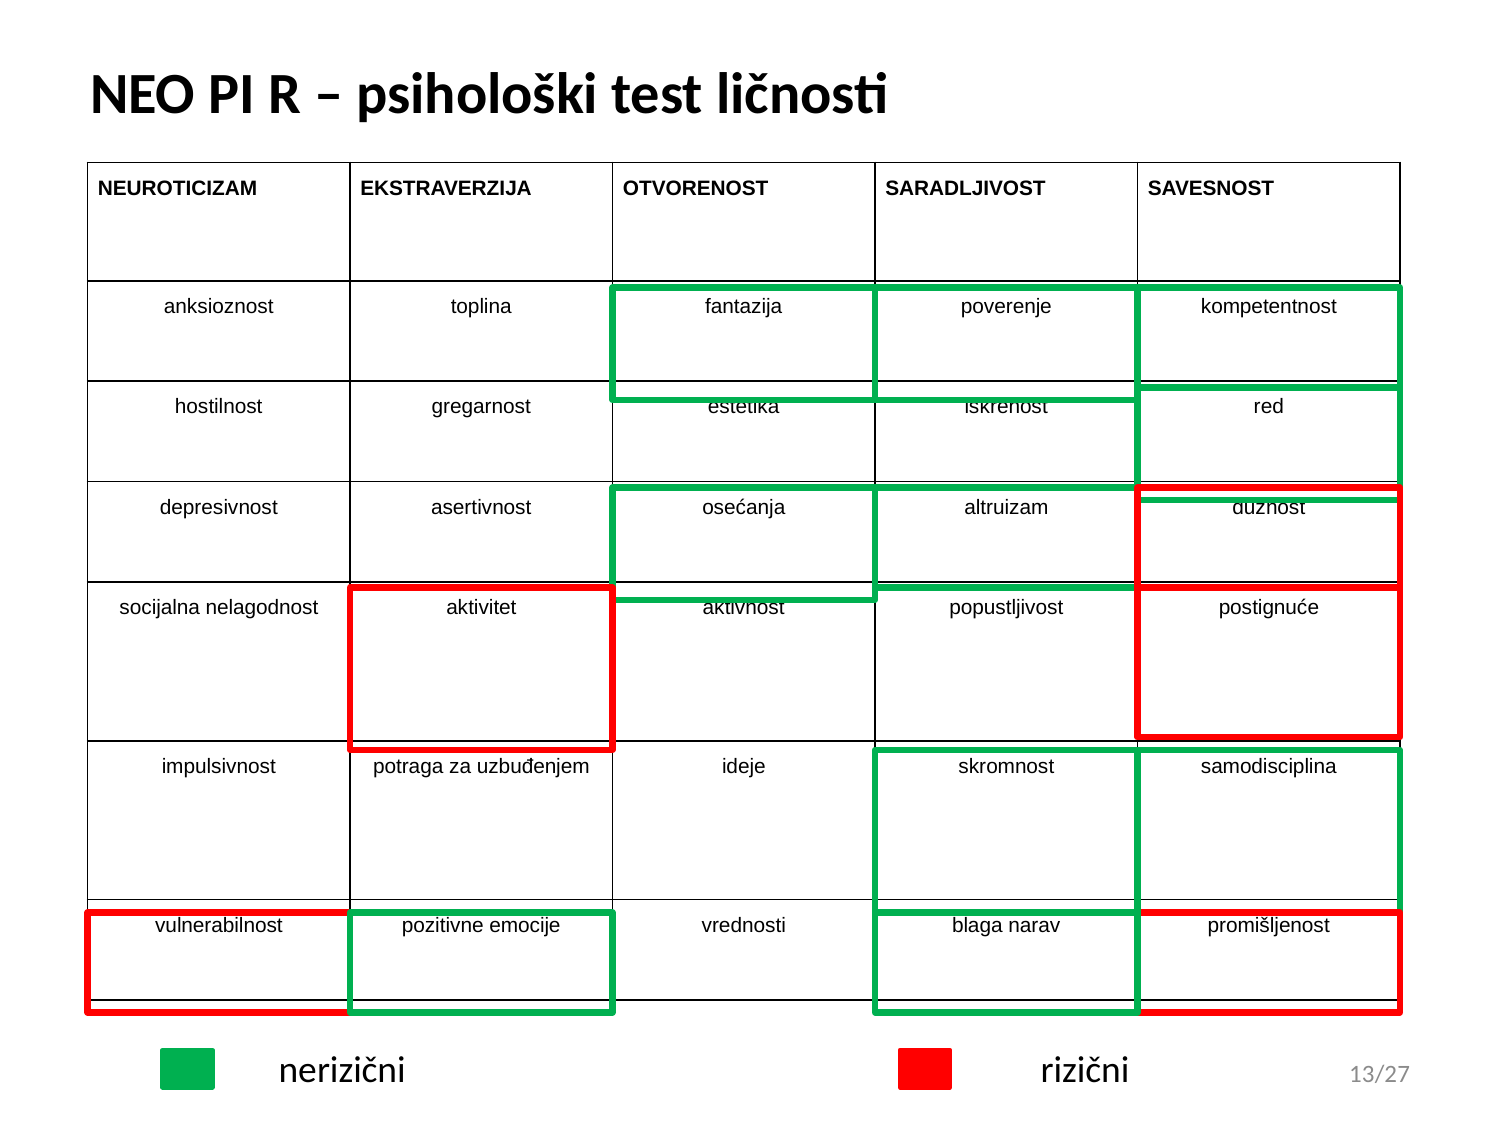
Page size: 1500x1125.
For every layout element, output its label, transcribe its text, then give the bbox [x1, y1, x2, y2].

table_cell hostilnost [88, 382, 349, 481]
table_cell popustljivost [876, 590, 1137, 740]
text_box [1140, 748, 1402, 910]
table_cell vrednosti [613, 900, 873, 999]
table_cell potraga za uzbuđenjem [351, 752, 612, 899]
table_cell asertivnost [351, 482, 612, 581]
text_box [873, 748, 1140, 910]
table_cell iskrenost [876, 402, 1135, 481]
text_box [610, 485, 877, 602]
table_header OTVORENOST [613, 163, 874, 280]
text_box [898, 1048, 952, 1090]
title NEO PI R – psihološki test ličnosti [75, 24, 1425, 155]
table_cell gregarnost [351, 382, 612, 481]
text_box [348, 585, 615, 752]
table_cell ideje [613, 742, 874, 899]
text_box [348, 910, 615, 1015]
table_header EKSTRAVERZIJA [351, 163, 612, 280]
text_box [85, 910, 348, 1015]
text_box [160, 1048, 215, 1090]
table_cell samodisciplina [1138, 742, 1399, 748]
table_cell anksioznost [88, 282, 349, 380]
table_header SAVESNOST [1138, 163, 1399, 280]
text_box rizični [1025, 1037, 1145, 1098]
text_box [873, 285, 1140, 402]
text_box [873, 910, 1140, 1015]
text_box [610, 285, 873, 402]
table_cell depresivnost [88, 482, 349, 581]
text_box nerizični [263, 1037, 421, 1098]
table_cell pozitivne emocije [351, 900, 612, 910]
table_header NEUROTICIZAM [88, 163, 349, 280]
text_box [1135, 285, 1402, 389]
table_cell estetika [613, 402, 874, 481]
table_cell socijalna nelagodnost [88, 583, 349, 740]
text_box [1135, 590, 1402, 739]
slide_number 13/27 [1074, 1042, 1425, 1103]
text_box [873, 485, 1135, 590]
table_cell impulsivnost [88, 742, 349, 899]
table_cell toplina [351, 282, 612, 380]
table_cell skromnost [876, 742, 1137, 748]
text_box [1135, 389, 1402, 485]
text_box [1135, 485, 1402, 590]
table_cell aktivnost [615, 602, 874, 740]
text_box [1140, 910, 1402, 1015]
table_header SARADLJIVOST [876, 163, 1137, 280]
table_cell vulnerabilnost [88, 900, 349, 910]
